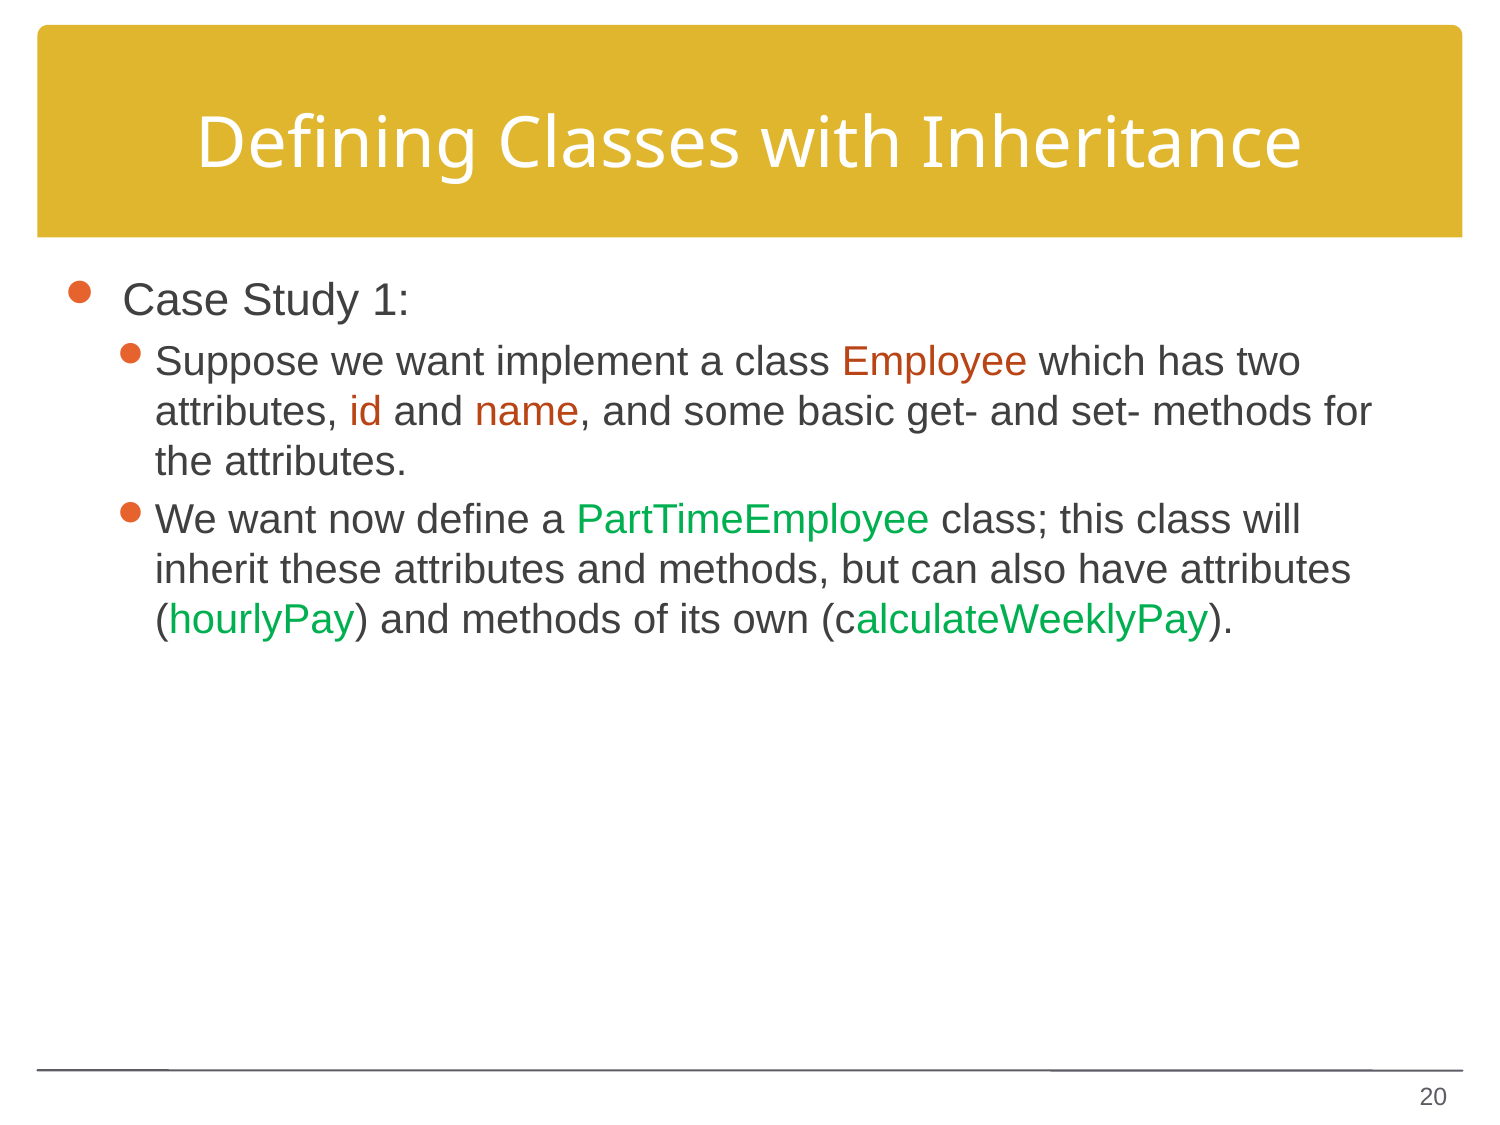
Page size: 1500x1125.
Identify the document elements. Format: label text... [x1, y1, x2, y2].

title Defining Classes with Inheritance [49, 44, 1451, 233]
list Case Study 1: Suppose we want implement a class Employee which has two attributes, id and name, and some basic get- and set- methods for the attributes. We want now define a PartTimeEmployee class; this class will inherit these attributes and methods, but can also have attributes (hourlyPay) and methods of its own (calculateWeeklyPay). [49, 262, 1451, 1051]
slide_number 20 [1112, 1069, 1463, 1123]
